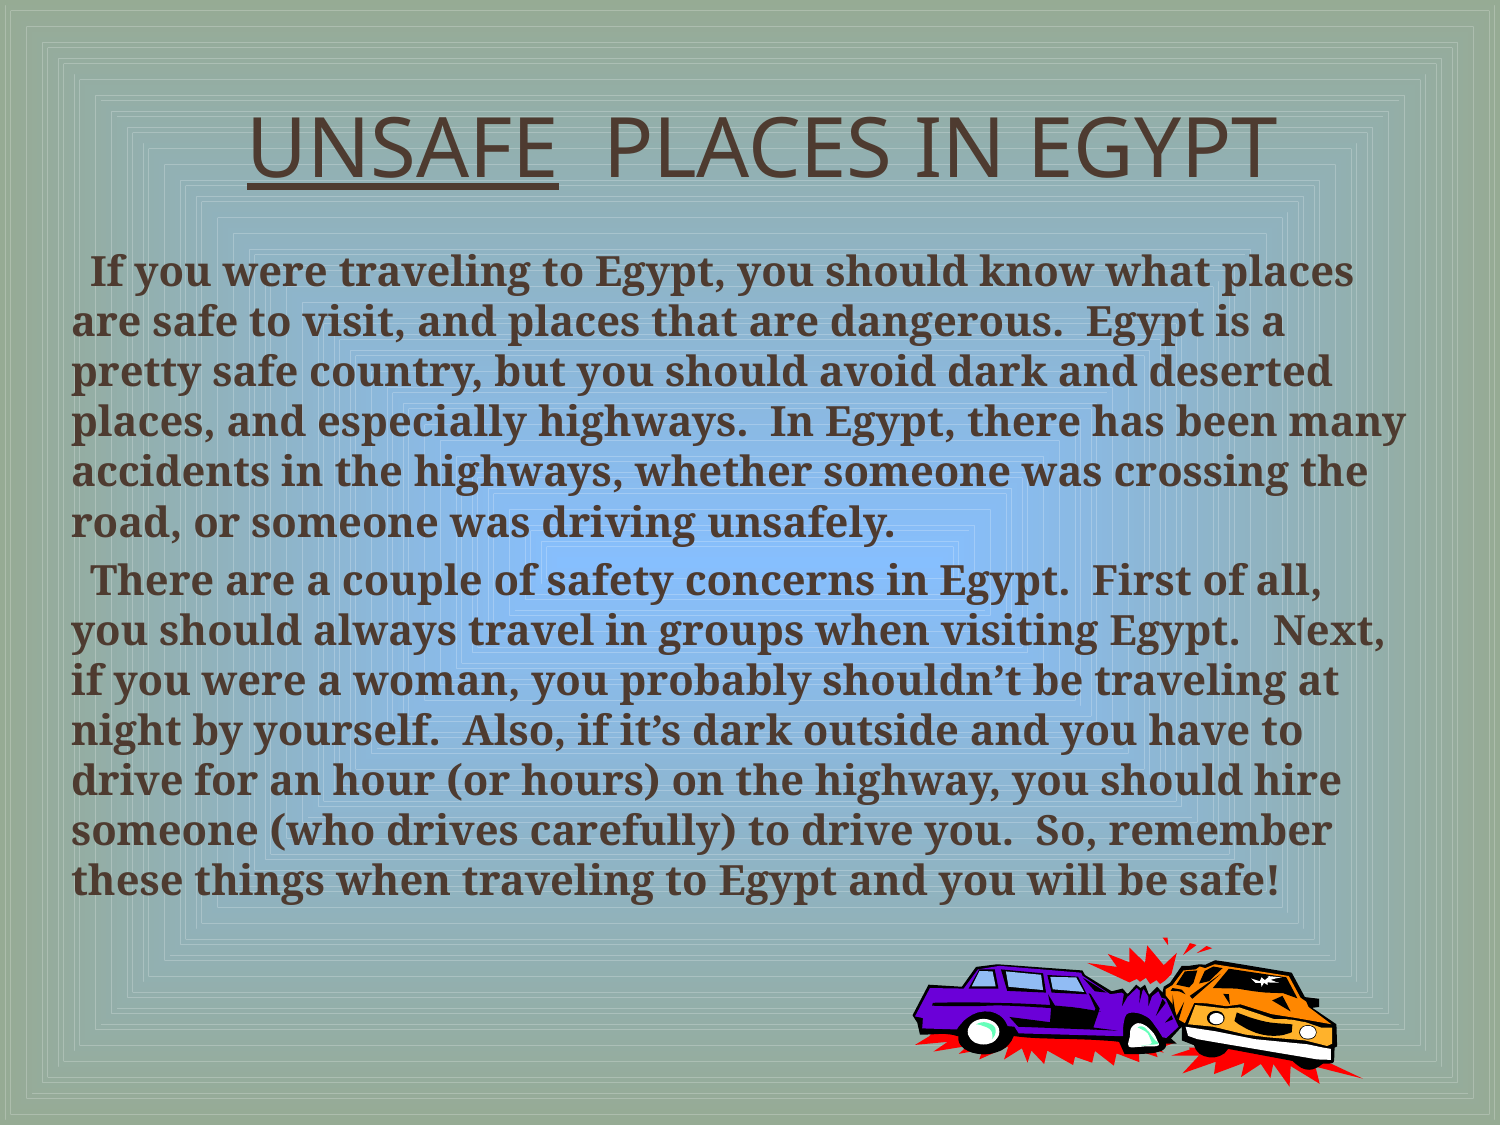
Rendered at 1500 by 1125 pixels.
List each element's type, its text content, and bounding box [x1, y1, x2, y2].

list If you were traveling to Egypt, you should know what places are safe to visit, and places that are dangerous. Egypt is a pretty safe country, but you should avoid dark and deserted places, and especially highways. In Egypt, there has been many accidents in the highways, whether someone was crossing the road, or someone was driving unsafely. There are a couple of safety concerns in Egypt. First of all, you should always travel in groups when visiting Egypt. Next, if you were a woman, you probably shouldn’t be traveling at night by yourself. Also, if it’s dark outside and you have to drive for an hour (or hours) on the highway, you should hire someone (who drives carefully) to drive you. So, remember these things when traveling to Egypt and you will be safe! [0, 237, 1425, 1013]
picture [912, 937, 1364, 1087]
title Unsafe places in Egypt [50, 75, 1475, 213]
